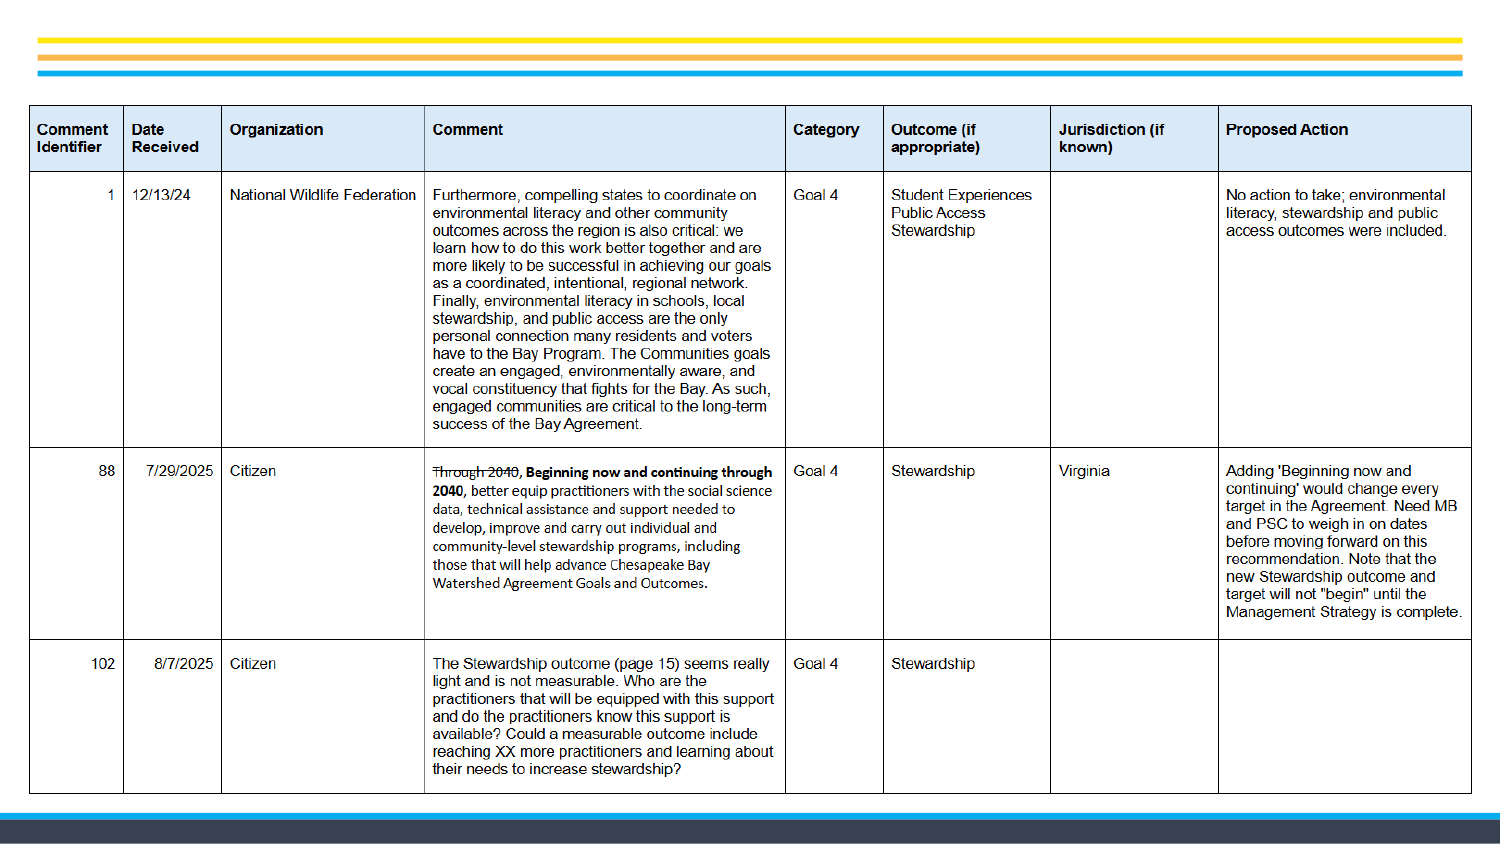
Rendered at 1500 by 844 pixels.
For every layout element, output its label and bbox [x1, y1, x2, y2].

picture [24, 99, 1476, 798]
